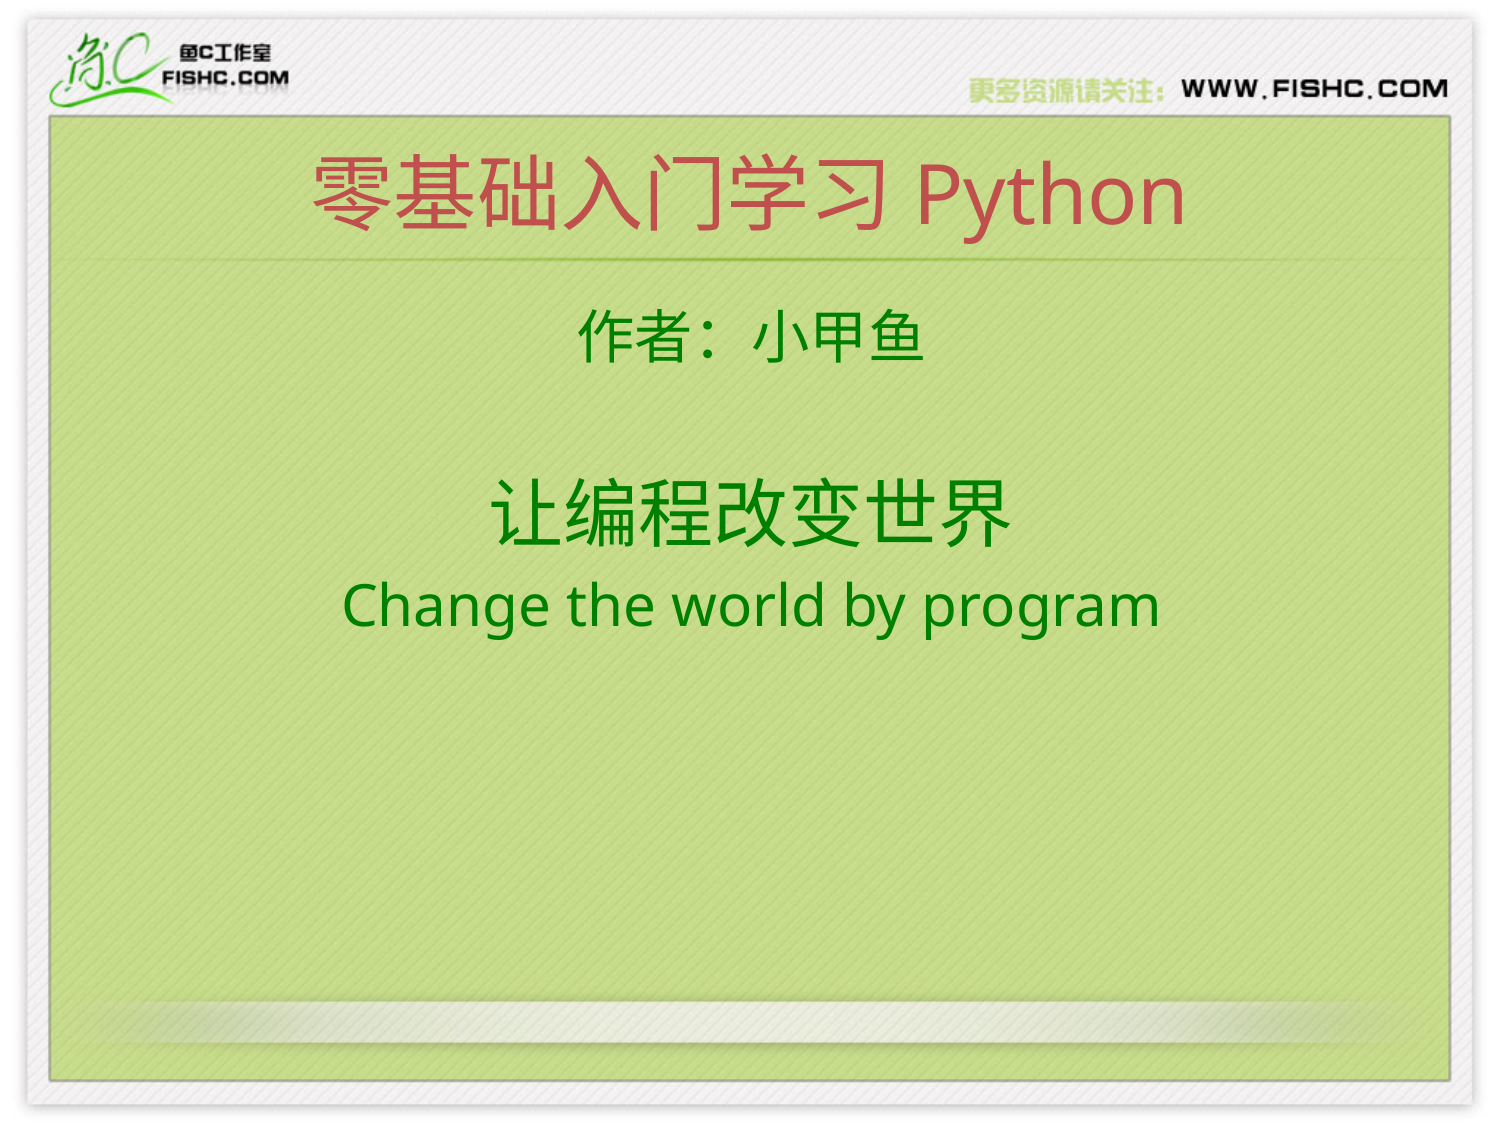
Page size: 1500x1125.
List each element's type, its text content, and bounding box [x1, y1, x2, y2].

title 零基础入门学习Python [75, 113, 1425, 268]
picture [0, 0, 1500, 1125]
list 作者：小甲鱼 让编程改变世界 Change the world by program [76, 292, 1427, 977]
